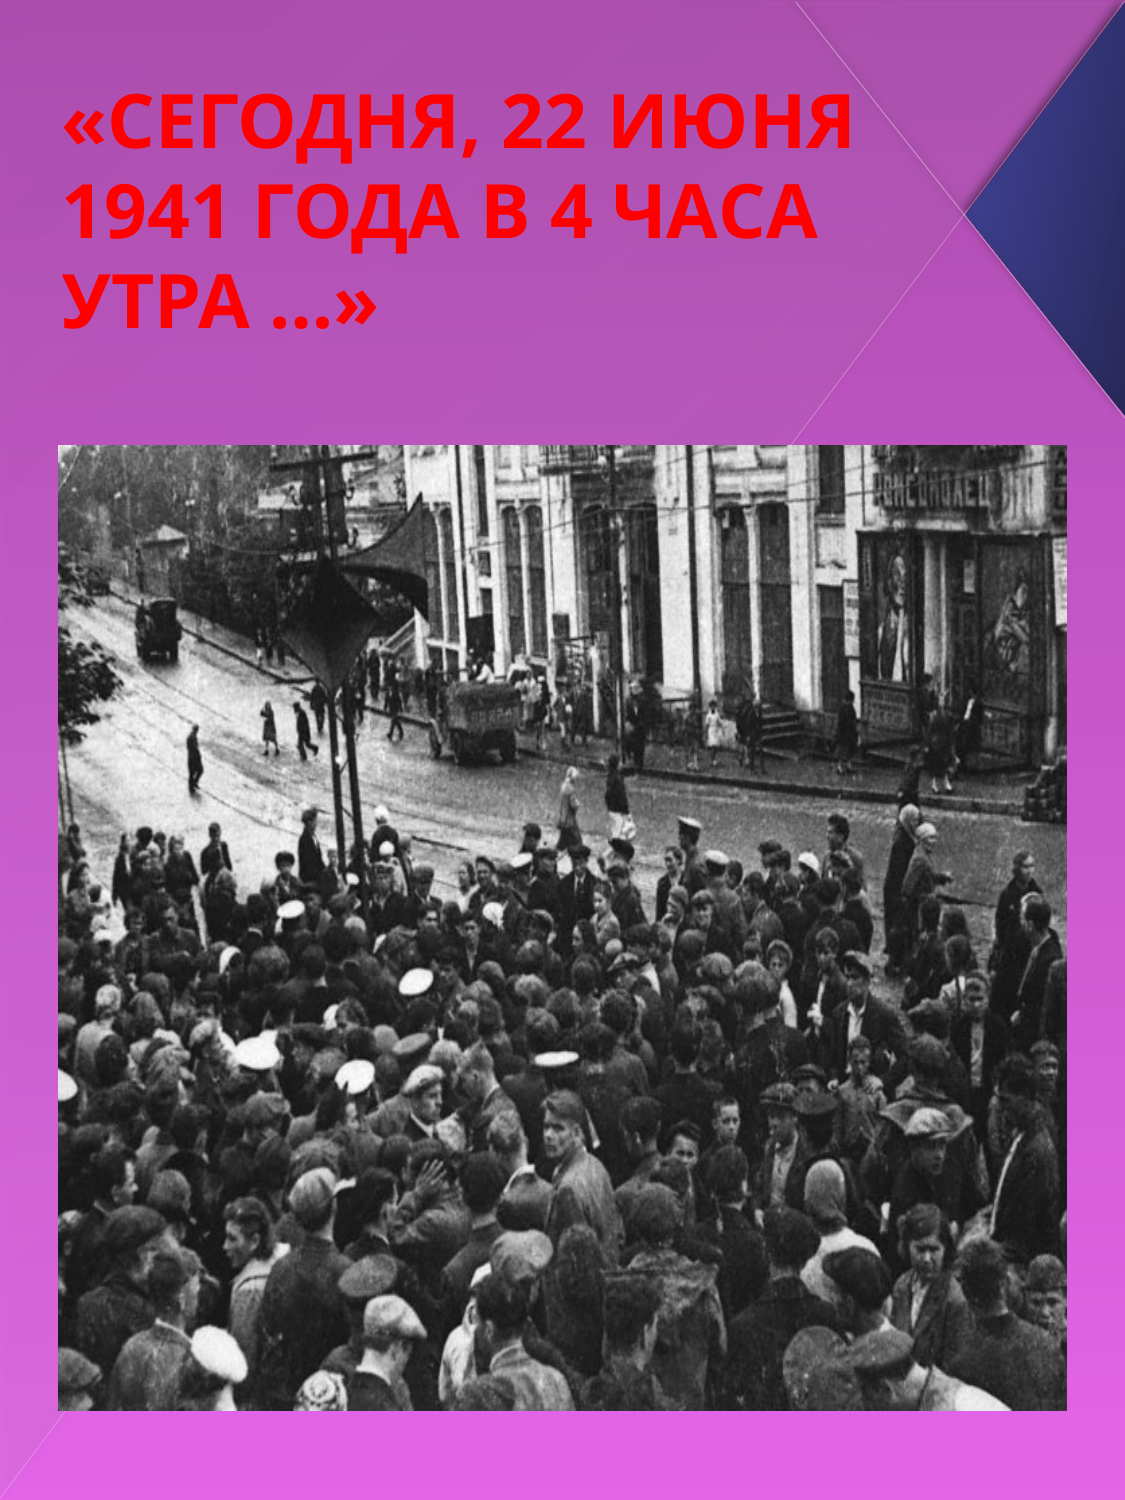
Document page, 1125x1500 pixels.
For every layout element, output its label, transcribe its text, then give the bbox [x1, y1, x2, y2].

picture [58, 445, 1067, 1412]
title «СЕГОДНЯ, 22 ИЮНЯ 1941 ГОДА В 4 ЧАСА УТРА …» [46, 59, 938, 358]
